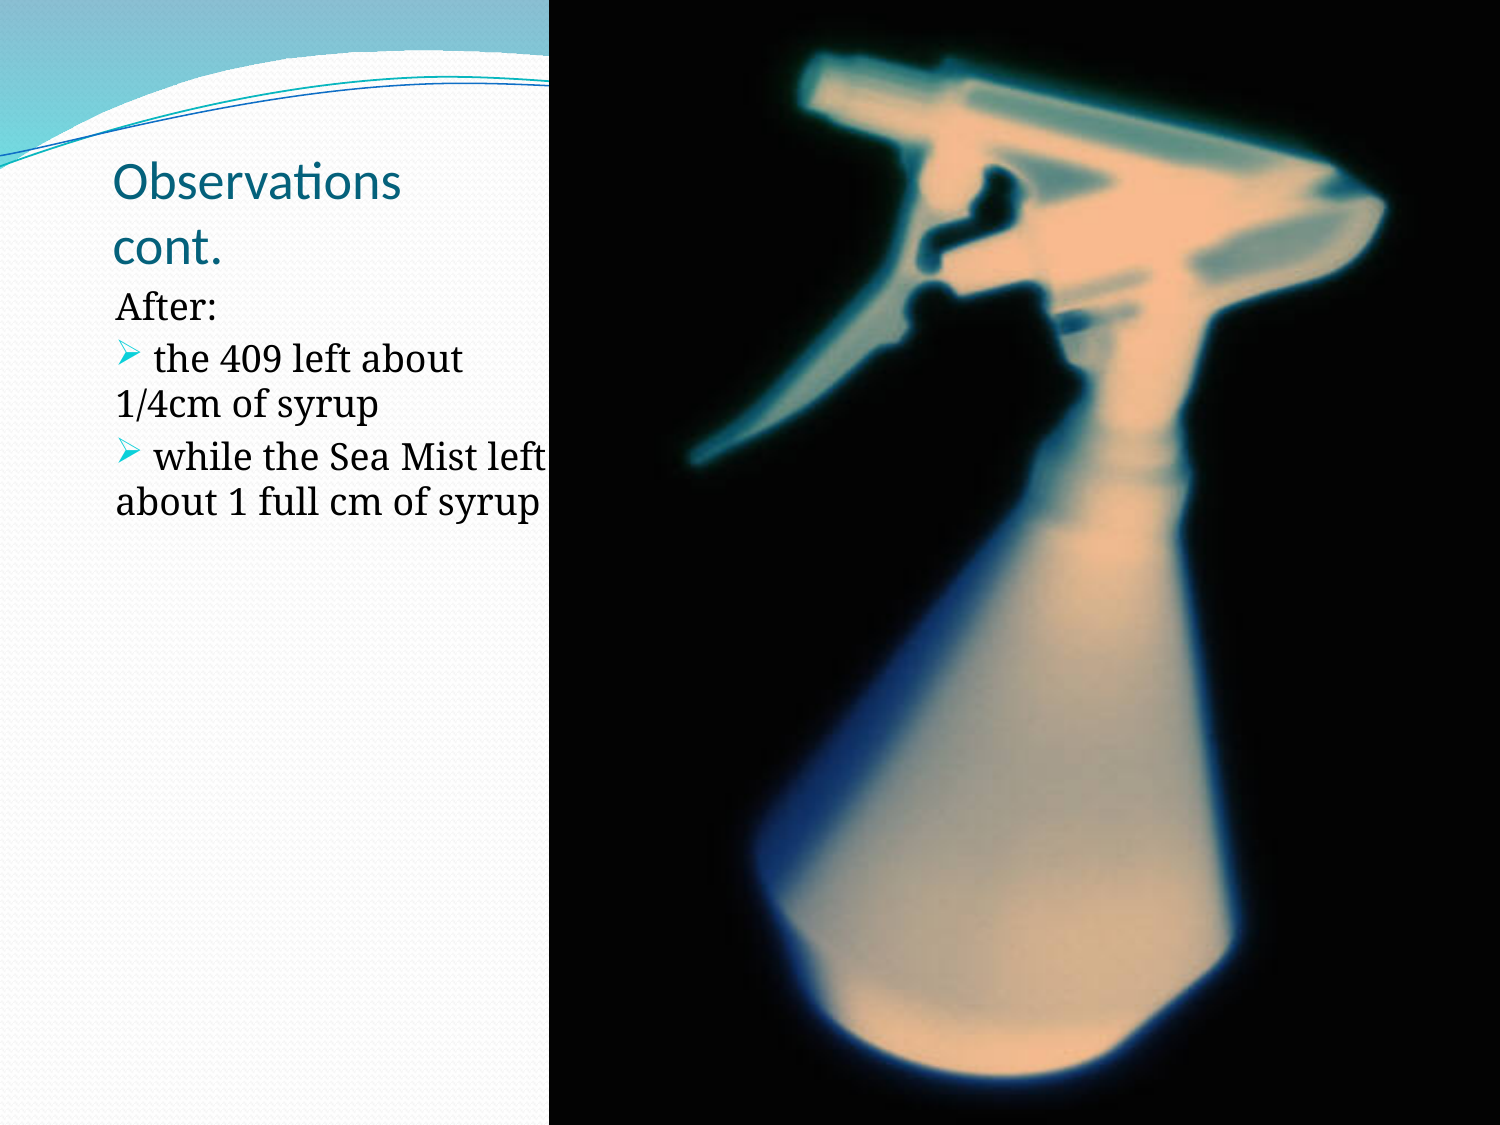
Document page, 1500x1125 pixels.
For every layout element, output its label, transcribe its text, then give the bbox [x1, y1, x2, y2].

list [549, 0, 1500, 1125]
list After: the 409 left about 1/4cm of syrup while the Sea Mist left about 1 full cm of syrup [112, 275, 542, 1025]
title Observations cont. [112, 84, 542, 275]
